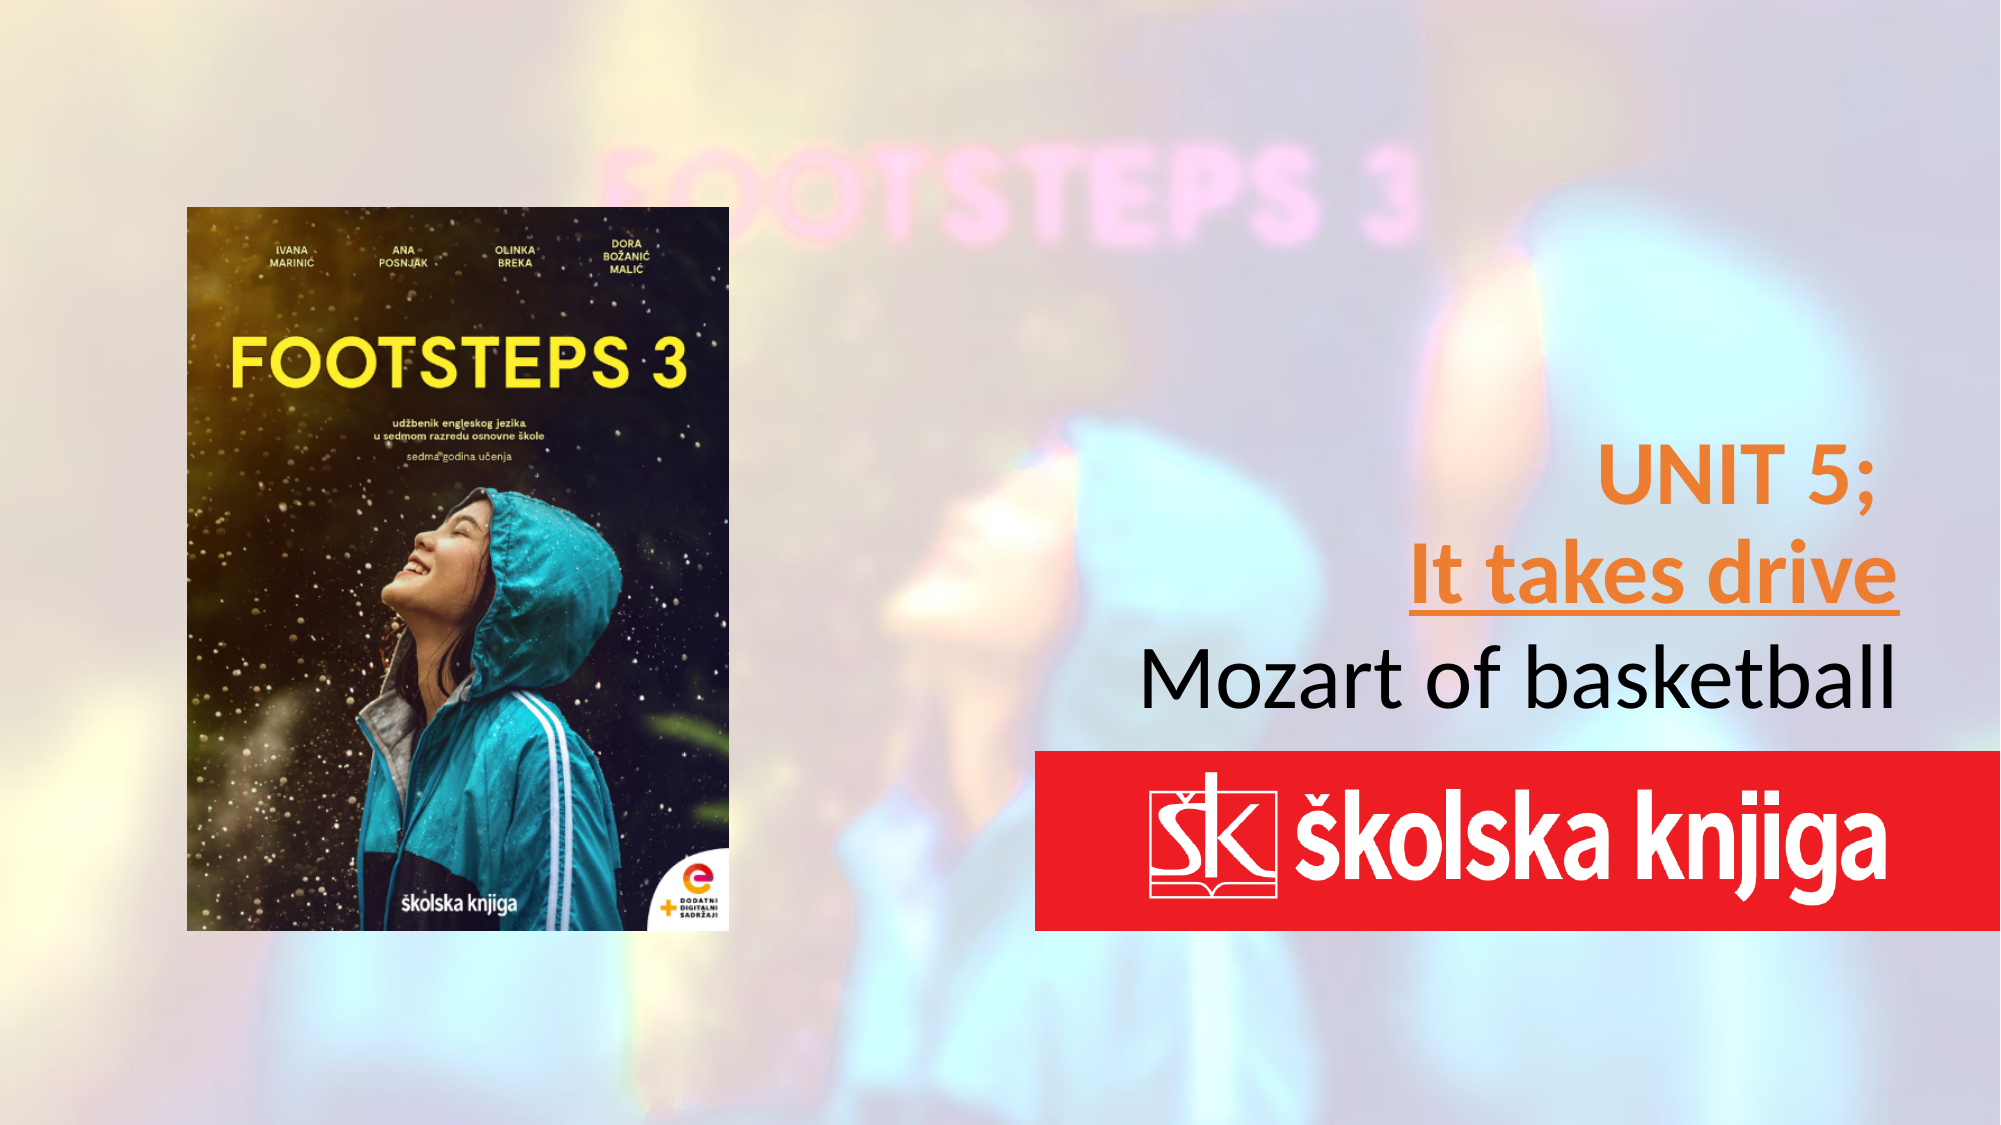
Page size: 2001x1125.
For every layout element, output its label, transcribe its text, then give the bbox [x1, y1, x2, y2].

subtitle Mozart of basketball [870, 542, 1915, 815]
picture [0, 0, 2001, 1125]
title UNIT 5; It takes drive [729, 239, 1915, 632]
